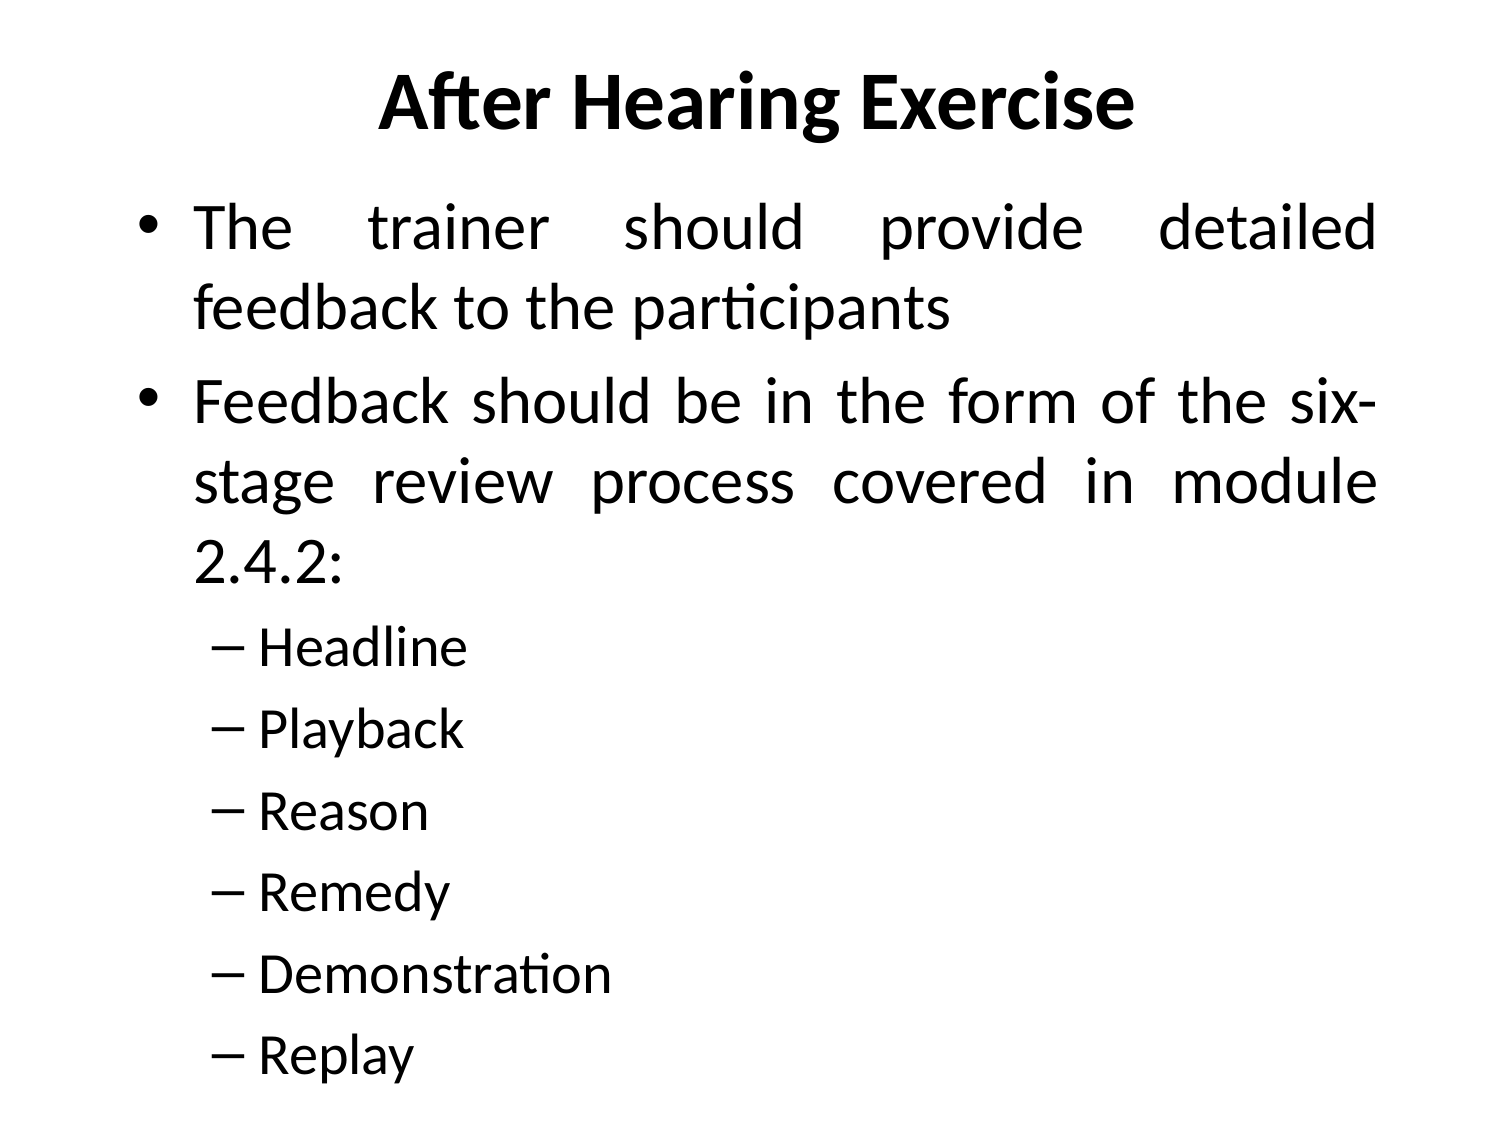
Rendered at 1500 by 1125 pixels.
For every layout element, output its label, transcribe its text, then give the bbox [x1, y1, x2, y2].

text_box The trainer should provide detailed feedback to the participants Feedback should be in the form of the six-stage review process covered in module 2.4.2: Headline Playback Reason Remedy Demonstration Replay [122, 227, 1394, 1125]
text_box After Hearing Exercise [83, 38, 1433, 227]
